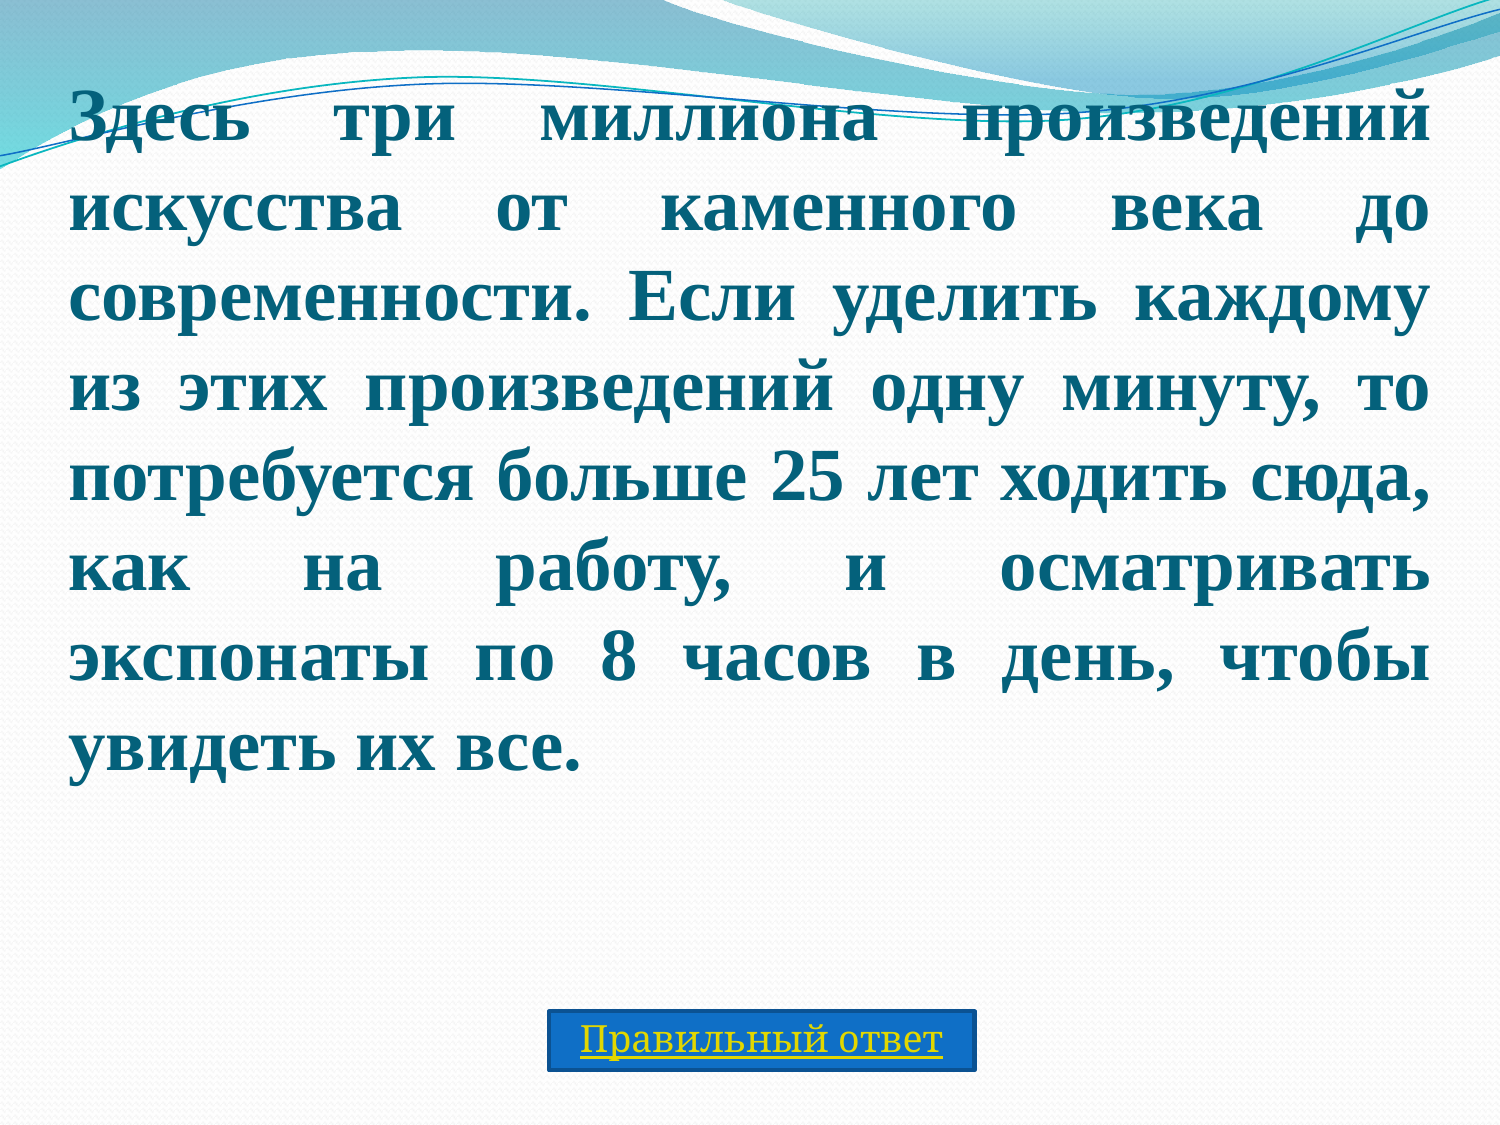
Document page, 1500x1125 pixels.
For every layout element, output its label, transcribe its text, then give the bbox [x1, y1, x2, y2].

text_box Здесь три миллиона произведений искусства от каменного века до современности. Если уделить каждому из этих произведений одну минуту, то потребуется больше 25 лет ходить сюда, как на работу, и осматривать экспонаты по 8 часов в день, чтобы увидеть их все. [53, 58, 1447, 794]
text_box Правильный ответ [547, 1009, 977, 1072]
